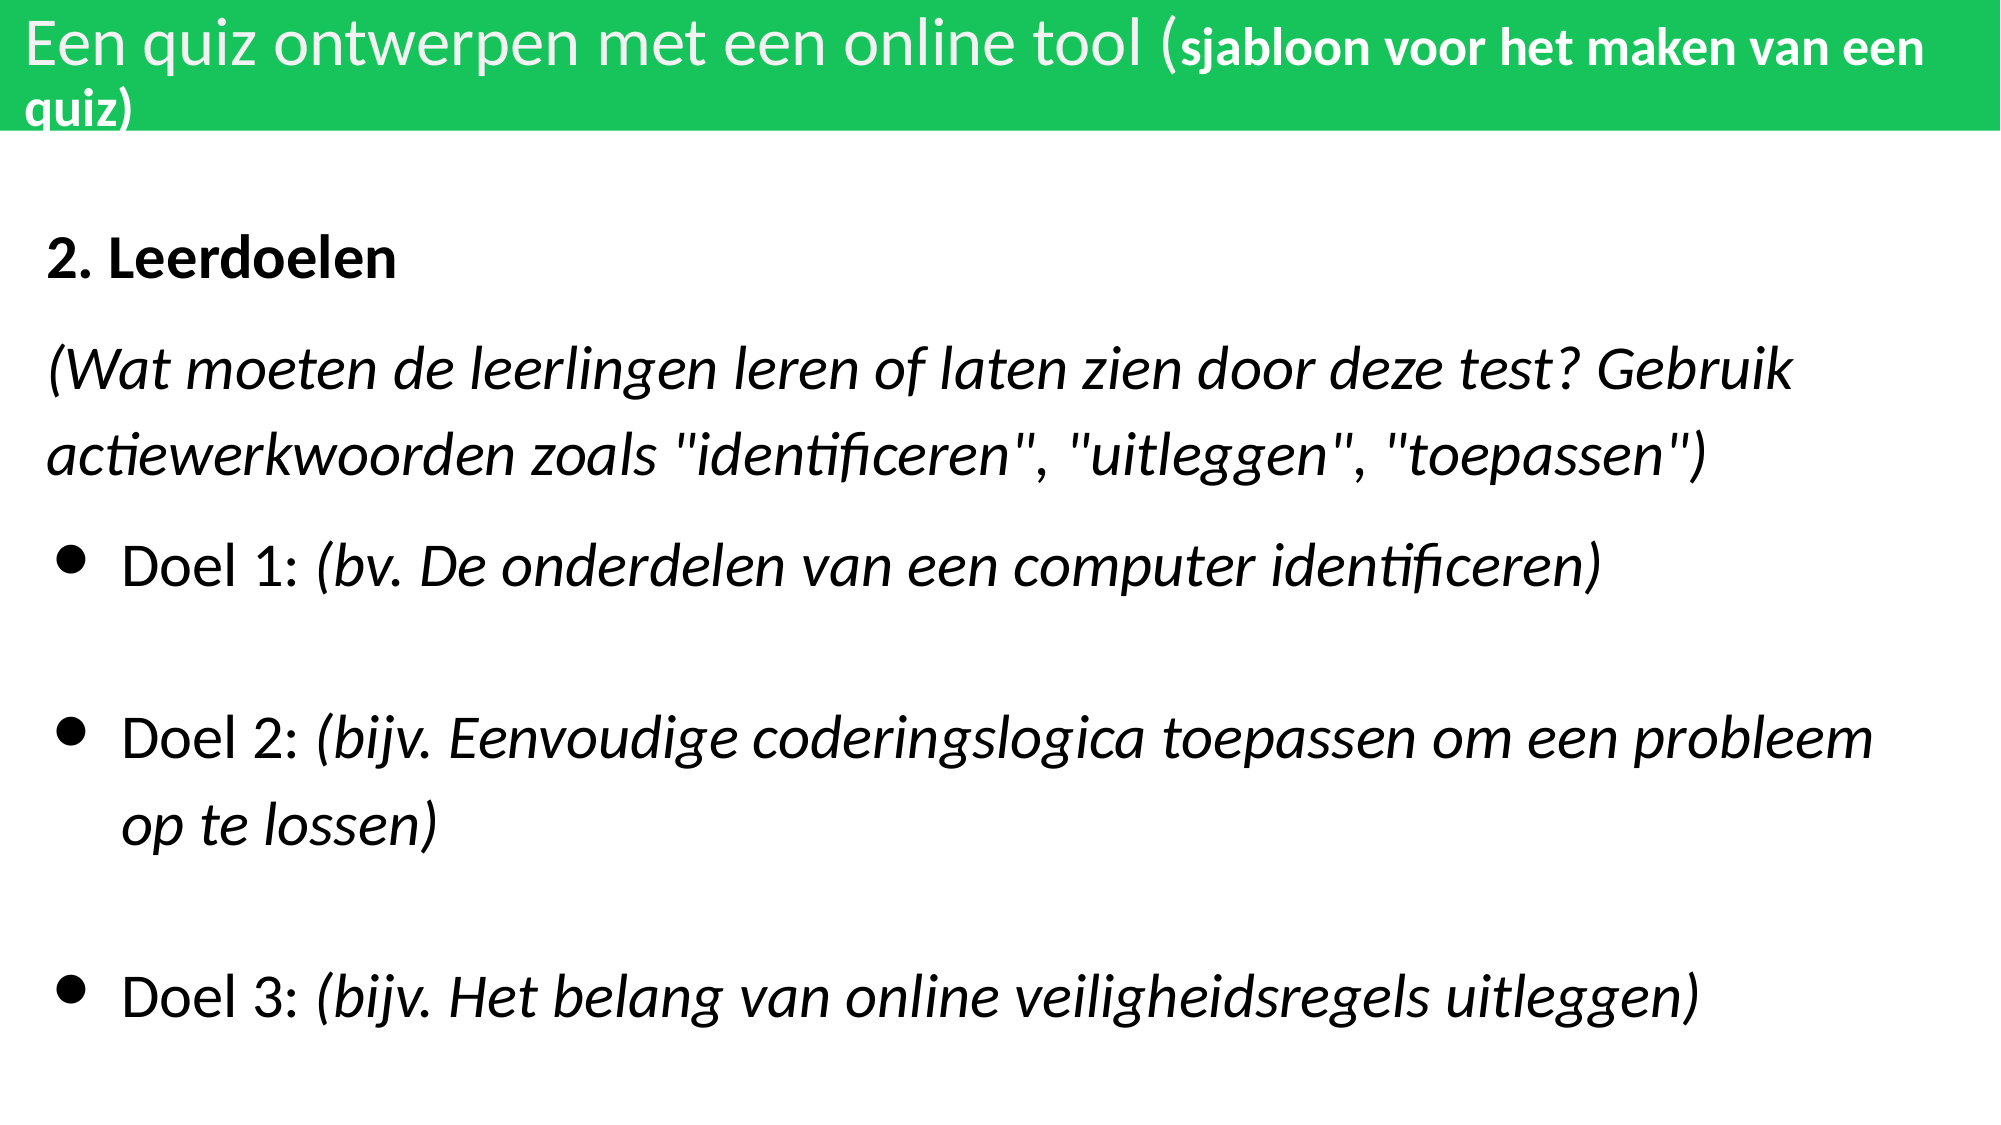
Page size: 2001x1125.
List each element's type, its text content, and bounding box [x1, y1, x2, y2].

text_box 2. Leerdoelen (Wat moeten de leerlingen leren of laten zien door deze test? Gebruik actiewerkwoorden zoals "identificeren", "uitleggen", "toepassen") Doel 1: (bv. De onderdelen van een computer identificeren) Doel 2: (bijv. Eenvoudige coderingslogica toepassen om een probleem op te lossen) Doel 3: (bijv. Het belang van online veiligheidsregels uitleggen) [31, 189, 1949, 1125]
title Een quiz ontwerpen met een online tool (sjabloon voor het maken van een quiz) [16, 13, 1976, 131]
